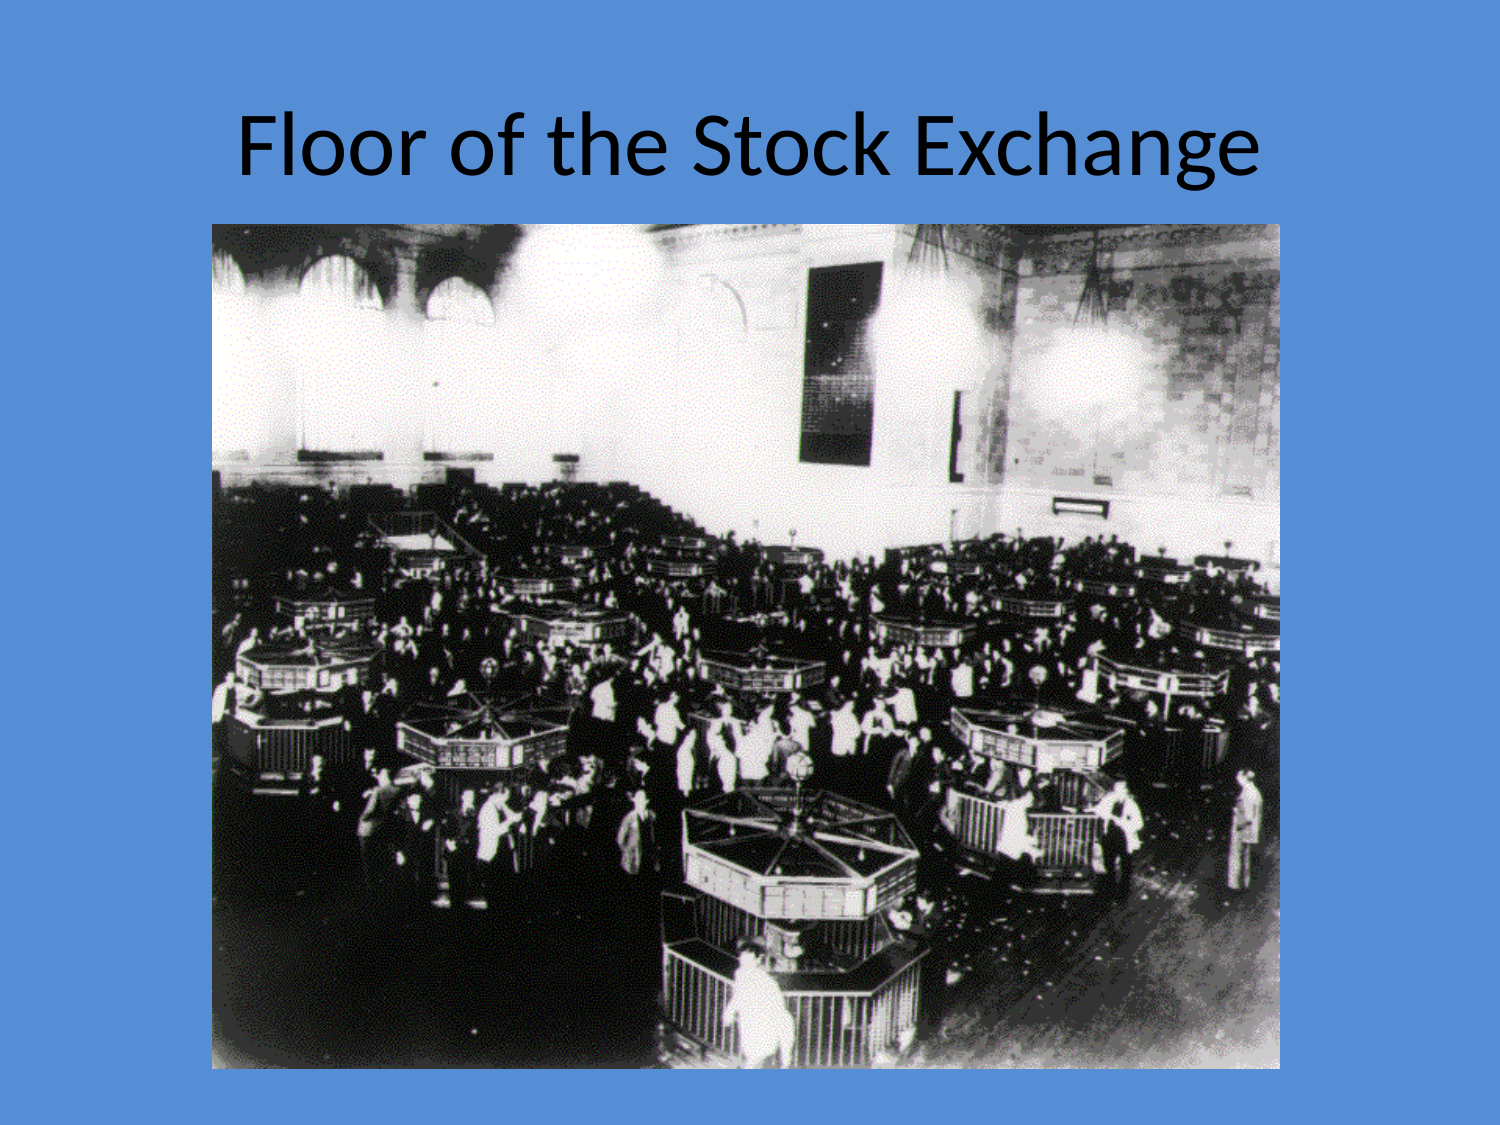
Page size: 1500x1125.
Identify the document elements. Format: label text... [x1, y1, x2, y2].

title Floor of the Stock Exchange [75, 45, 1425, 233]
picture [212, 224, 1280, 1069]
